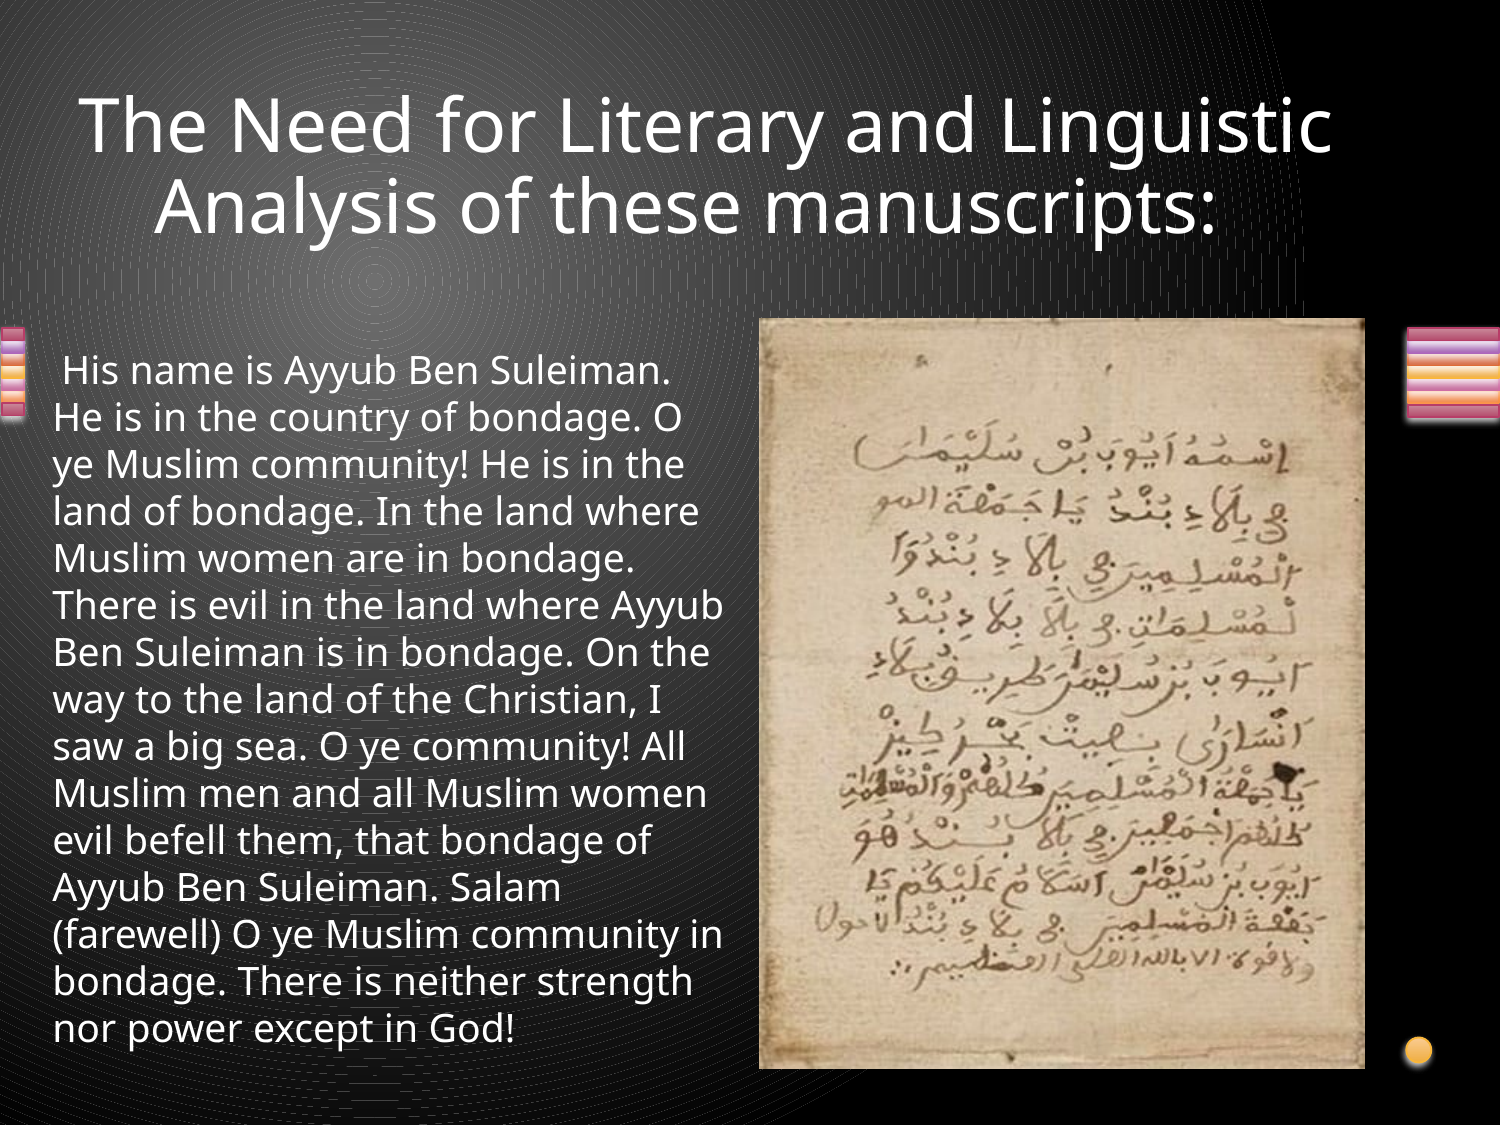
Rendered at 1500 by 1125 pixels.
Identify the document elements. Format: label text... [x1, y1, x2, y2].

title The Need for Literary and Linguistic Analysis of these manuscripts: [0, 75, 1413, 263]
picture [758, 317, 1365, 1070]
list His name is Ayyub Ben Suleiman. He is in the country of bondage. O ye Muslim community! He is in the land of bondage. In the land where Muslim women are in bondage. There is evil in the land where Ayyub Ben Suleiman is in bondage. On the way to the land of the Christian, I saw a big sea. O ye community! All Muslim men and all Muslim women evil befell them, that bondage of Ayyub Ben Suleiman. Salam (farewell) O ye Muslim community in bondage. There is neither strength nor power except in God! [37, 337, 741, 1069]
